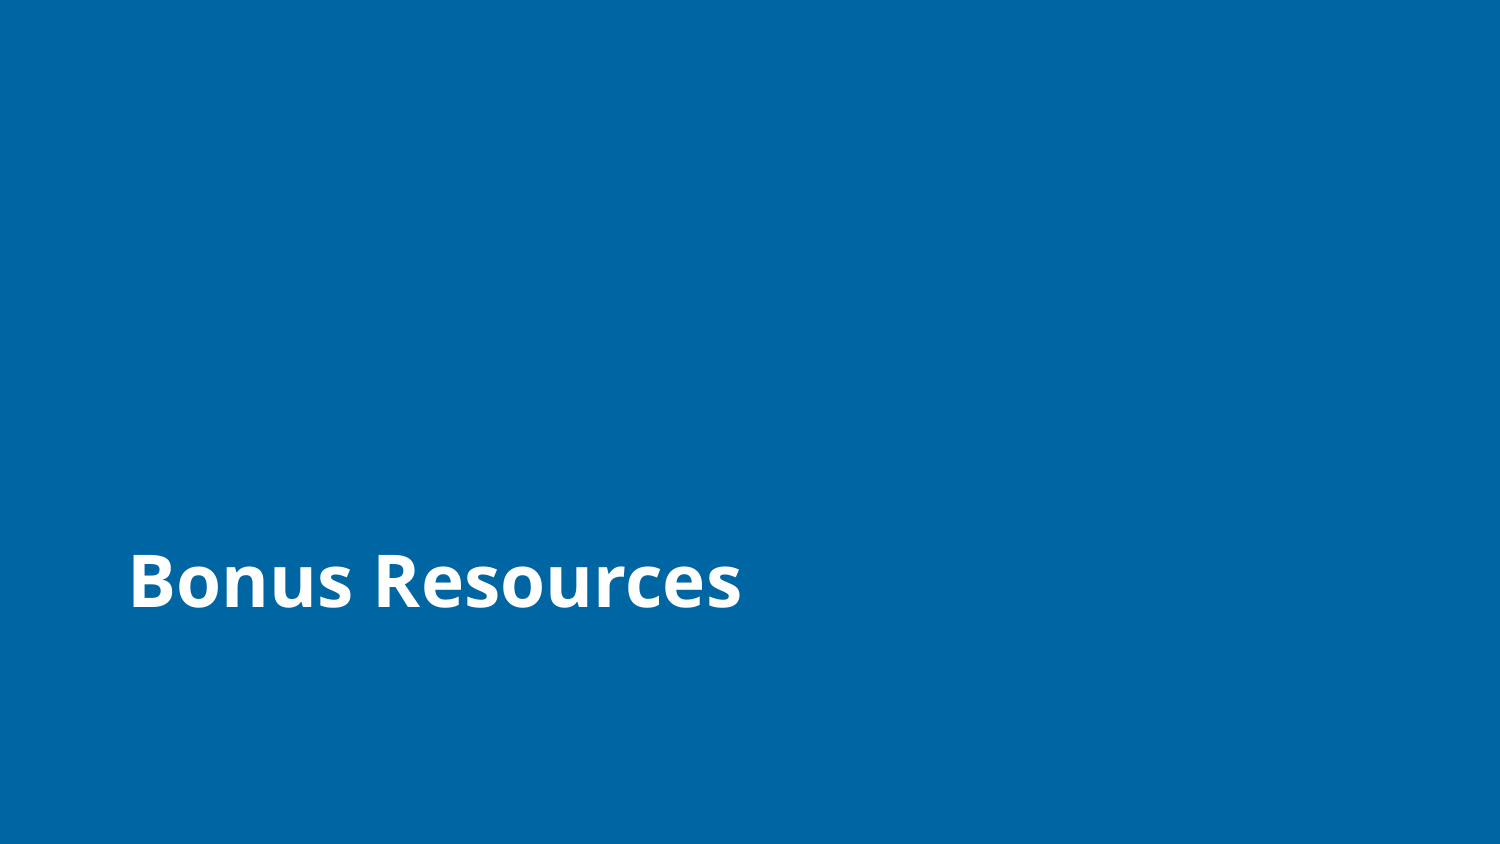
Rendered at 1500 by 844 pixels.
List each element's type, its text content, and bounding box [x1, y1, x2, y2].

title Bonus Resources [112, 447, 1068, 638]
